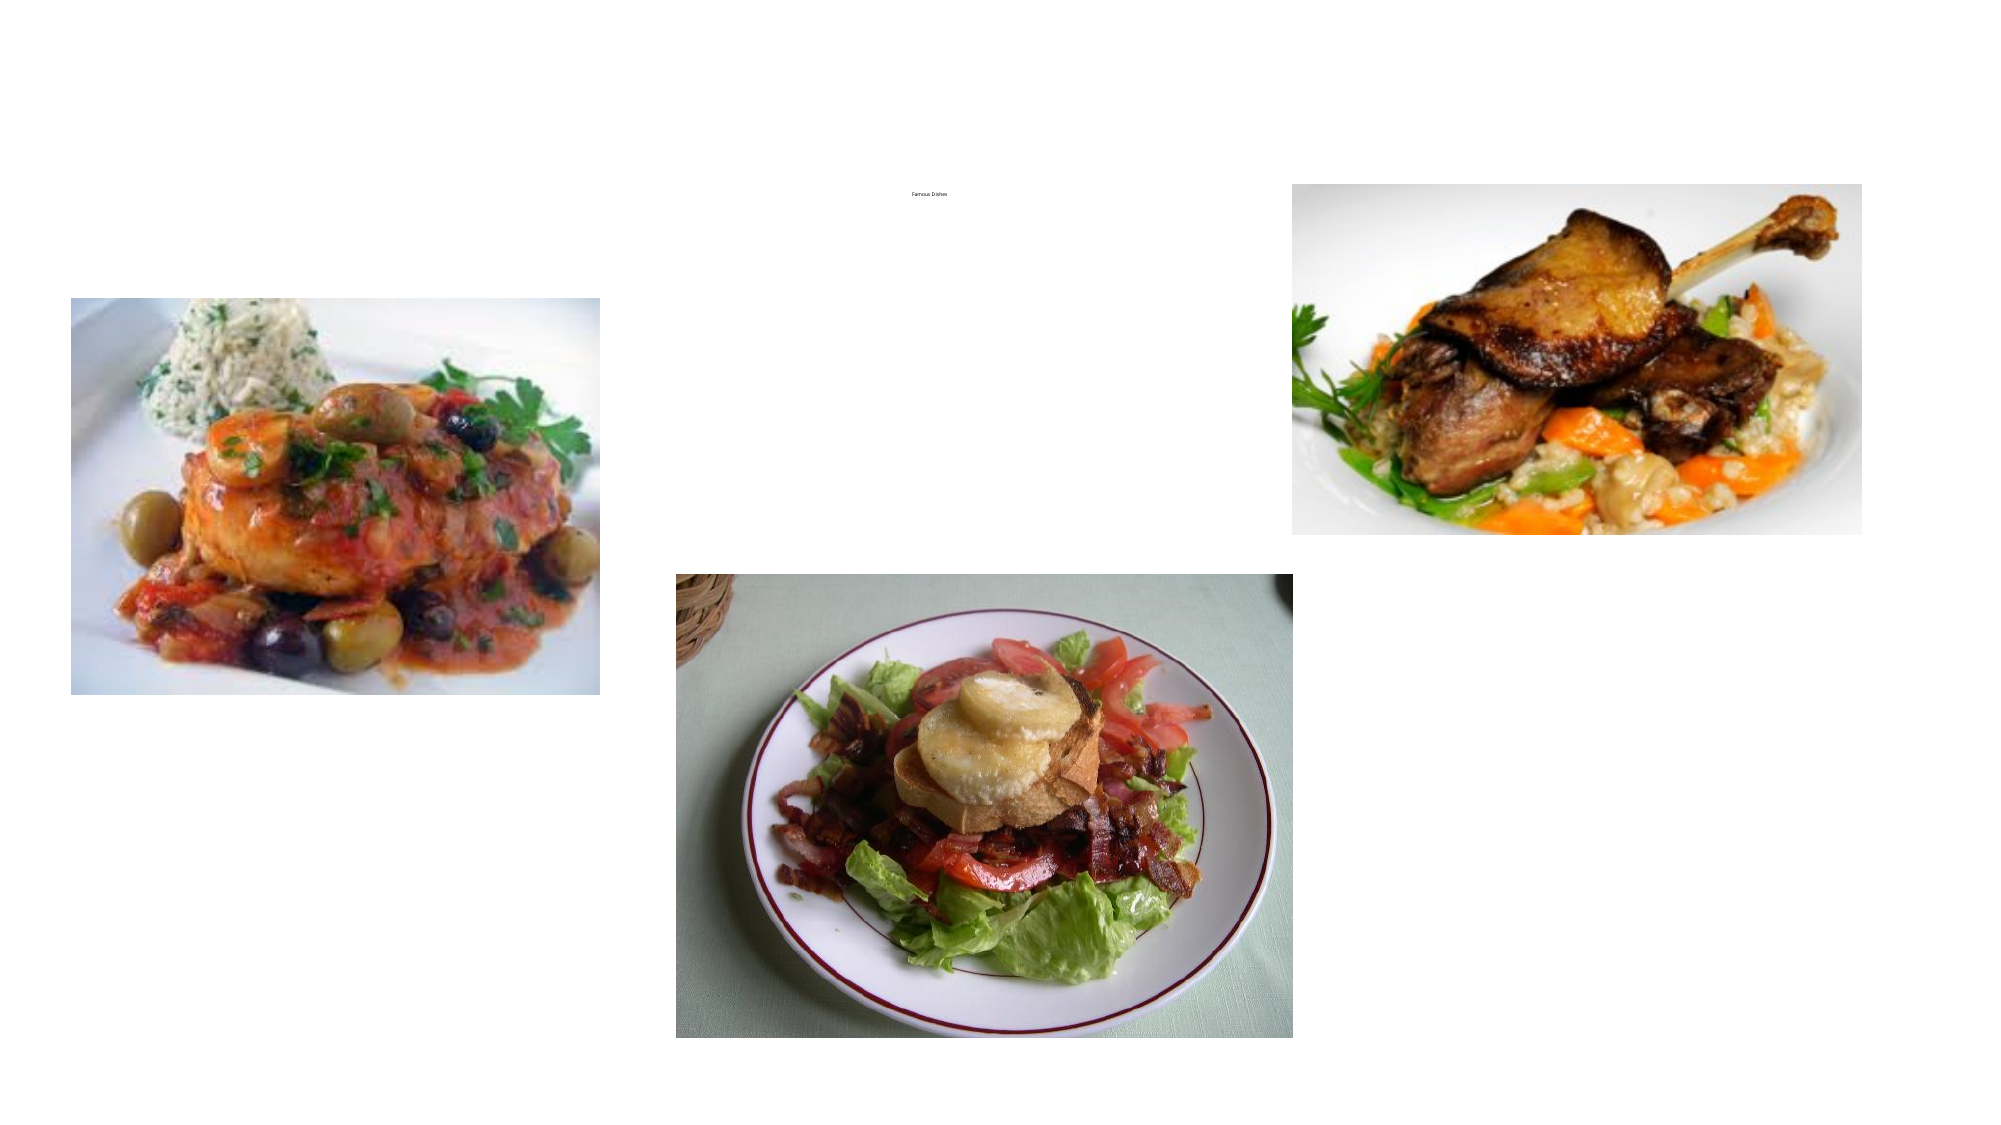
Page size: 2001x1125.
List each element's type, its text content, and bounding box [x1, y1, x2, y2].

picture [1292, 184, 1862, 535]
title Famous Dishes [249, 184, 1292, 205]
picture [71, 298, 600, 695]
picture [676, 574, 1293, 1038]
